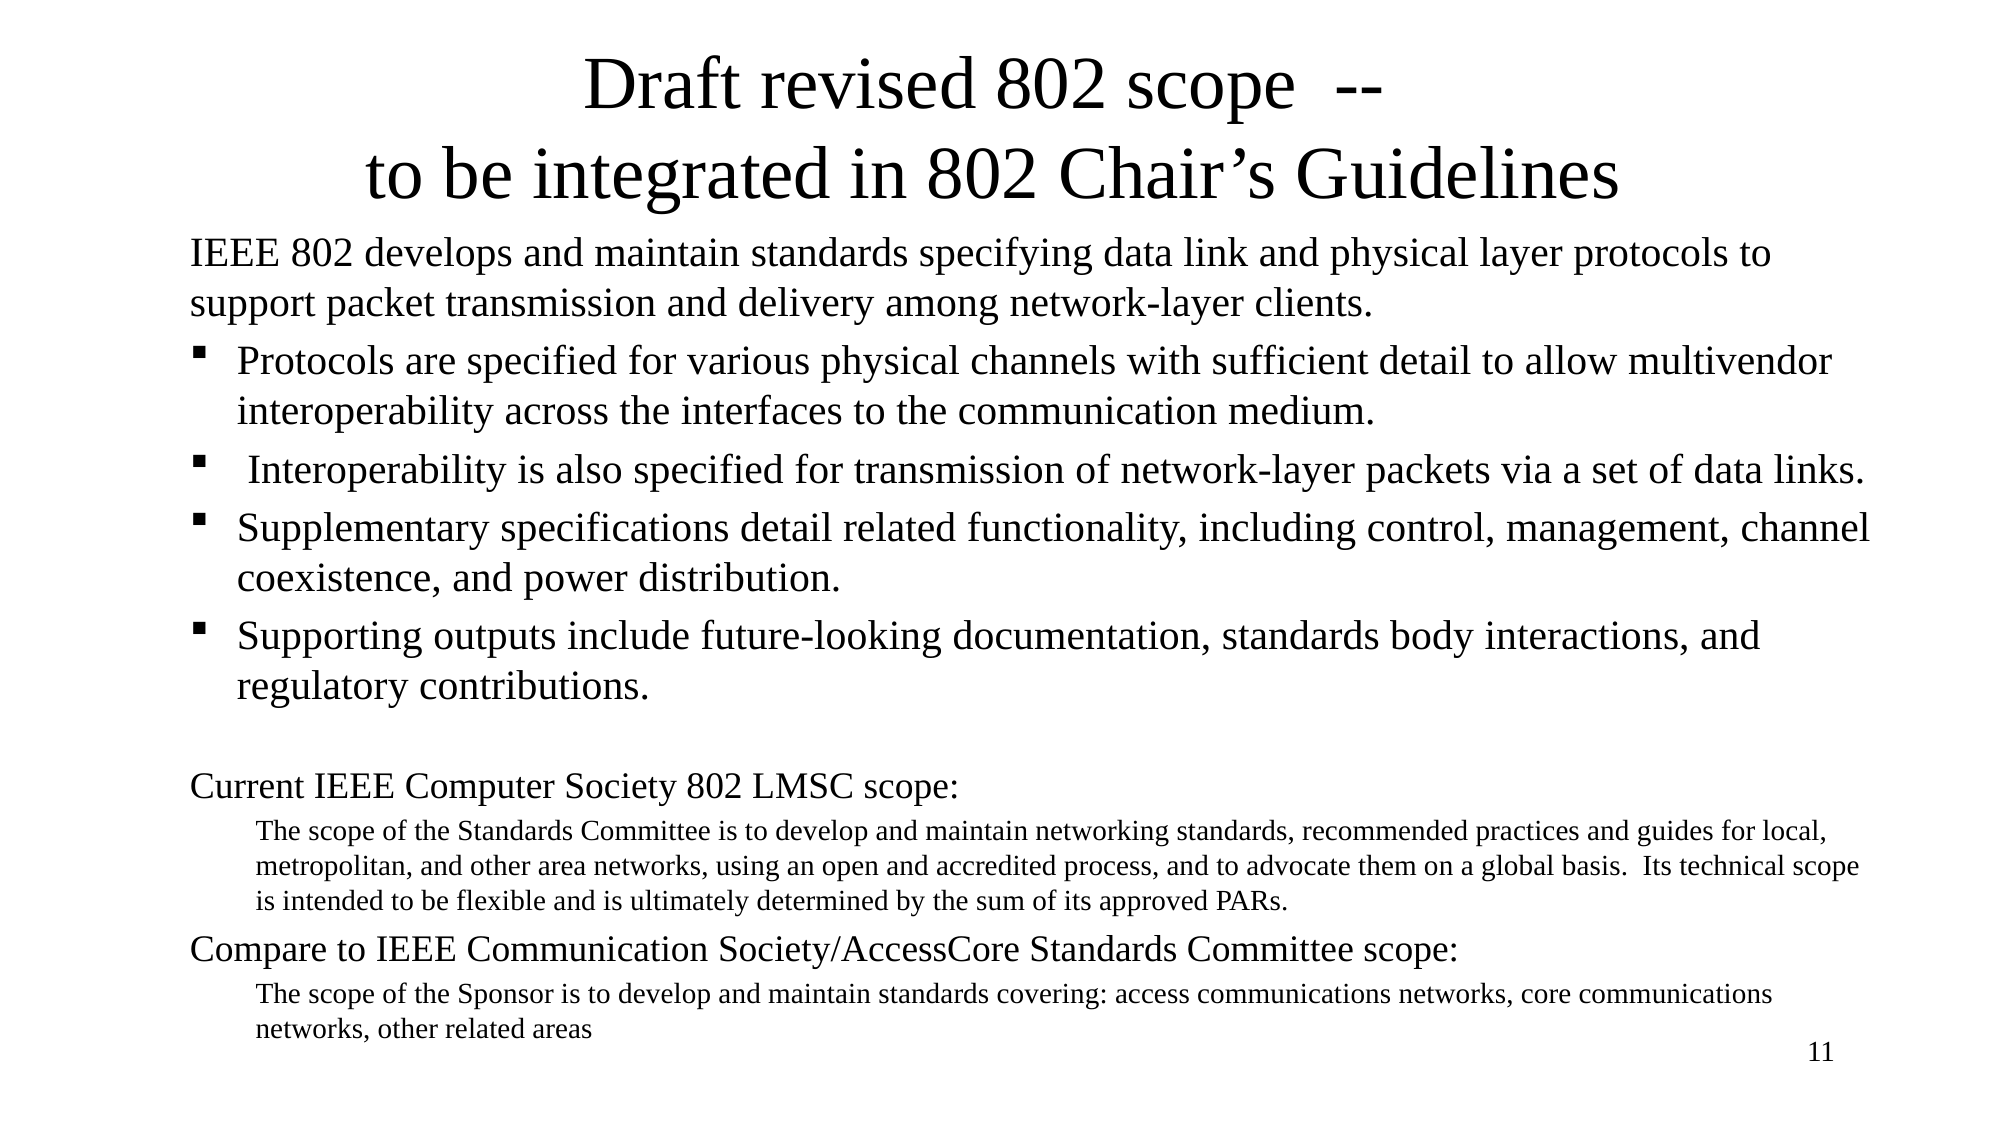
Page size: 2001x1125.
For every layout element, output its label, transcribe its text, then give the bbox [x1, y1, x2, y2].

slide_number 11 [1433, 1024, 1851, 1101]
title Draft revised 802 scope -- to be integrated in 802 Chair’s Guidelines [74, 29, 1913, 218]
list IEEE 802 develops and maintain standards specifying data link and physical layer protocols to support packet transmission and delivery among network-layer clients. Protocols are specified for various physical channels with sufficient detail to allow multivendor interoperability across the interfaces to the communication medium. Interoperability is also specified for transmission of network-layer packets via a set of data links. Supplementary specifications detail related functionality, including control, management, channel coexistence, and power distribution. Supporting outputs include future-looking documentation, standards body interactions, and regulatory contributions. Current IEEE Computer Society 802 LMSC scope: The scope of the Standards Committee is to develop and maintain networking standards, recommended practices and guides for local, metropolitan, and other area networks, using an open and accredited process, and to advocate them on a global basis. Its technical scope is intended to be flexible and is ultimately determined by the sum of its approved PARs. Compare to IEEE Communication Society/AccessCore Standards Committee scope: The scope of the Sponsor is to develop and maintain standards covering: access communications networks, core communications networks, other related areas [99, 216, 1888, 980]
